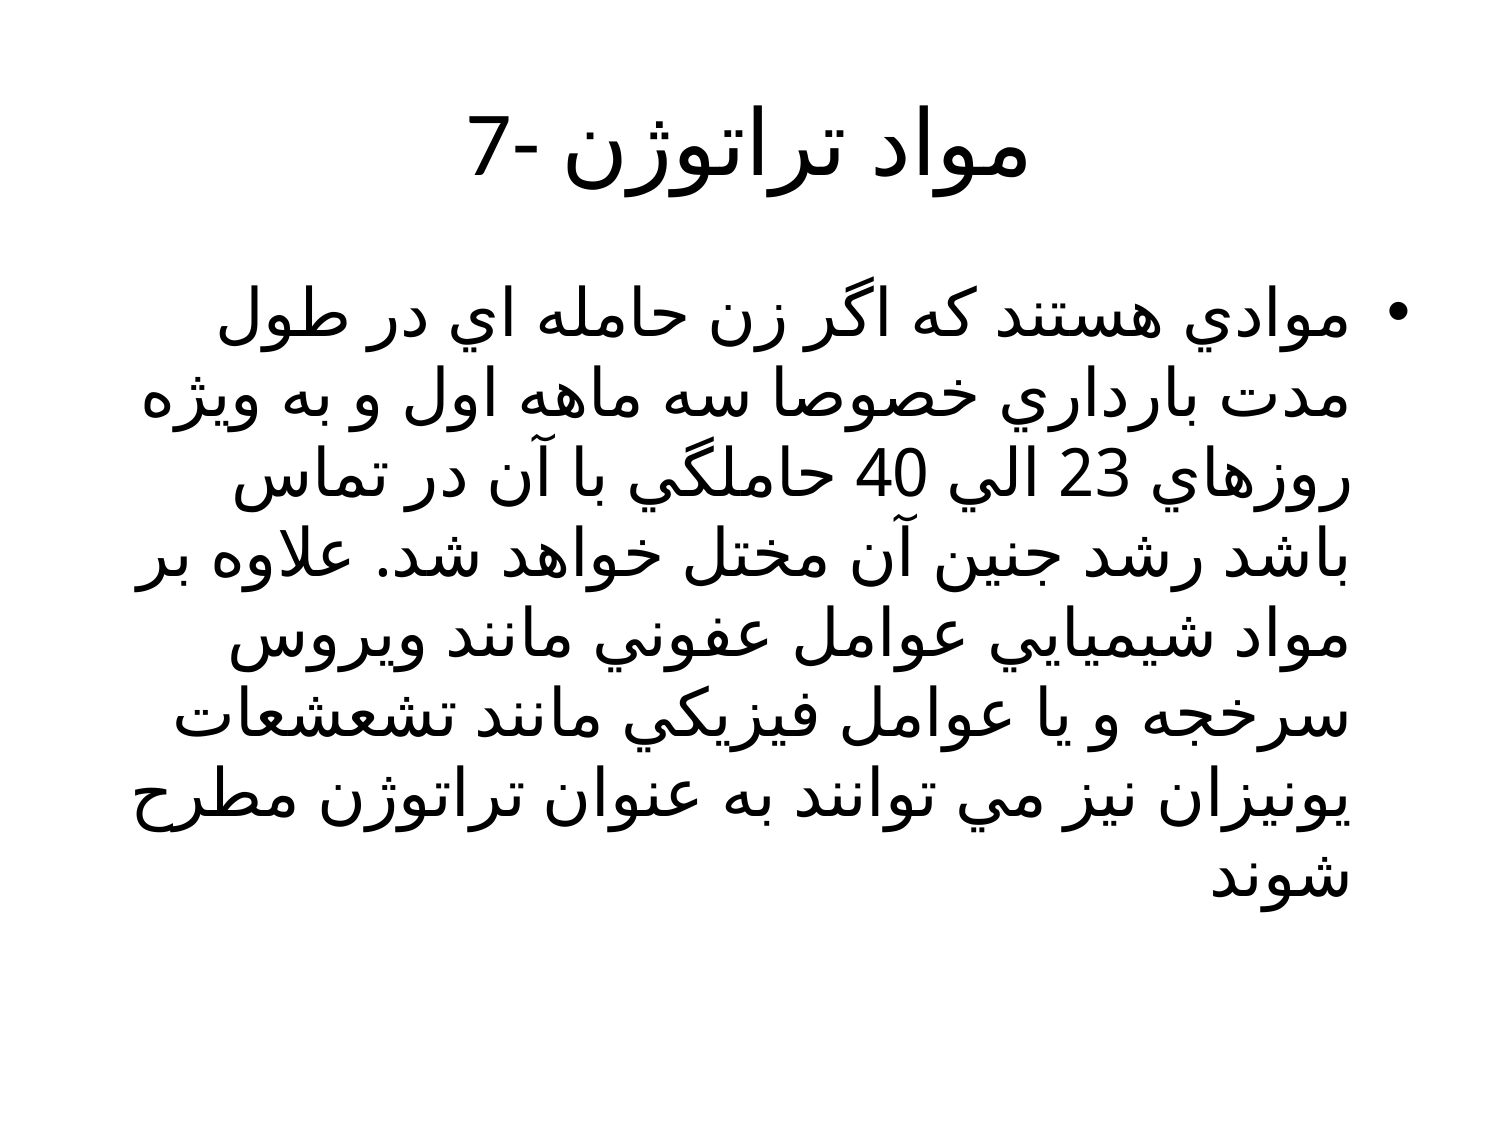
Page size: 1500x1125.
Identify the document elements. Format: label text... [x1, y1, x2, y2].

list موادي هستند كه اگر زن حامله اي در طول مدت بارداري خصوصا سه ماهه اول و به ويژه روزهاي 23 الي 40 حاملگي با آن در تماس باشد رشد جنين آن مختل خواهد شد. علاوه بر مواد شيميايي عوامل عفوني مانند ويروس سرخجه و يا عوامل فيزيكي مانند تشعشعات يونيزان نيز مي توانند به عنوان تراتوژن مطرح شوند [75, 262, 1425, 1005]
title 7- مواد تراتوژن [75, 45, 1425, 233]
